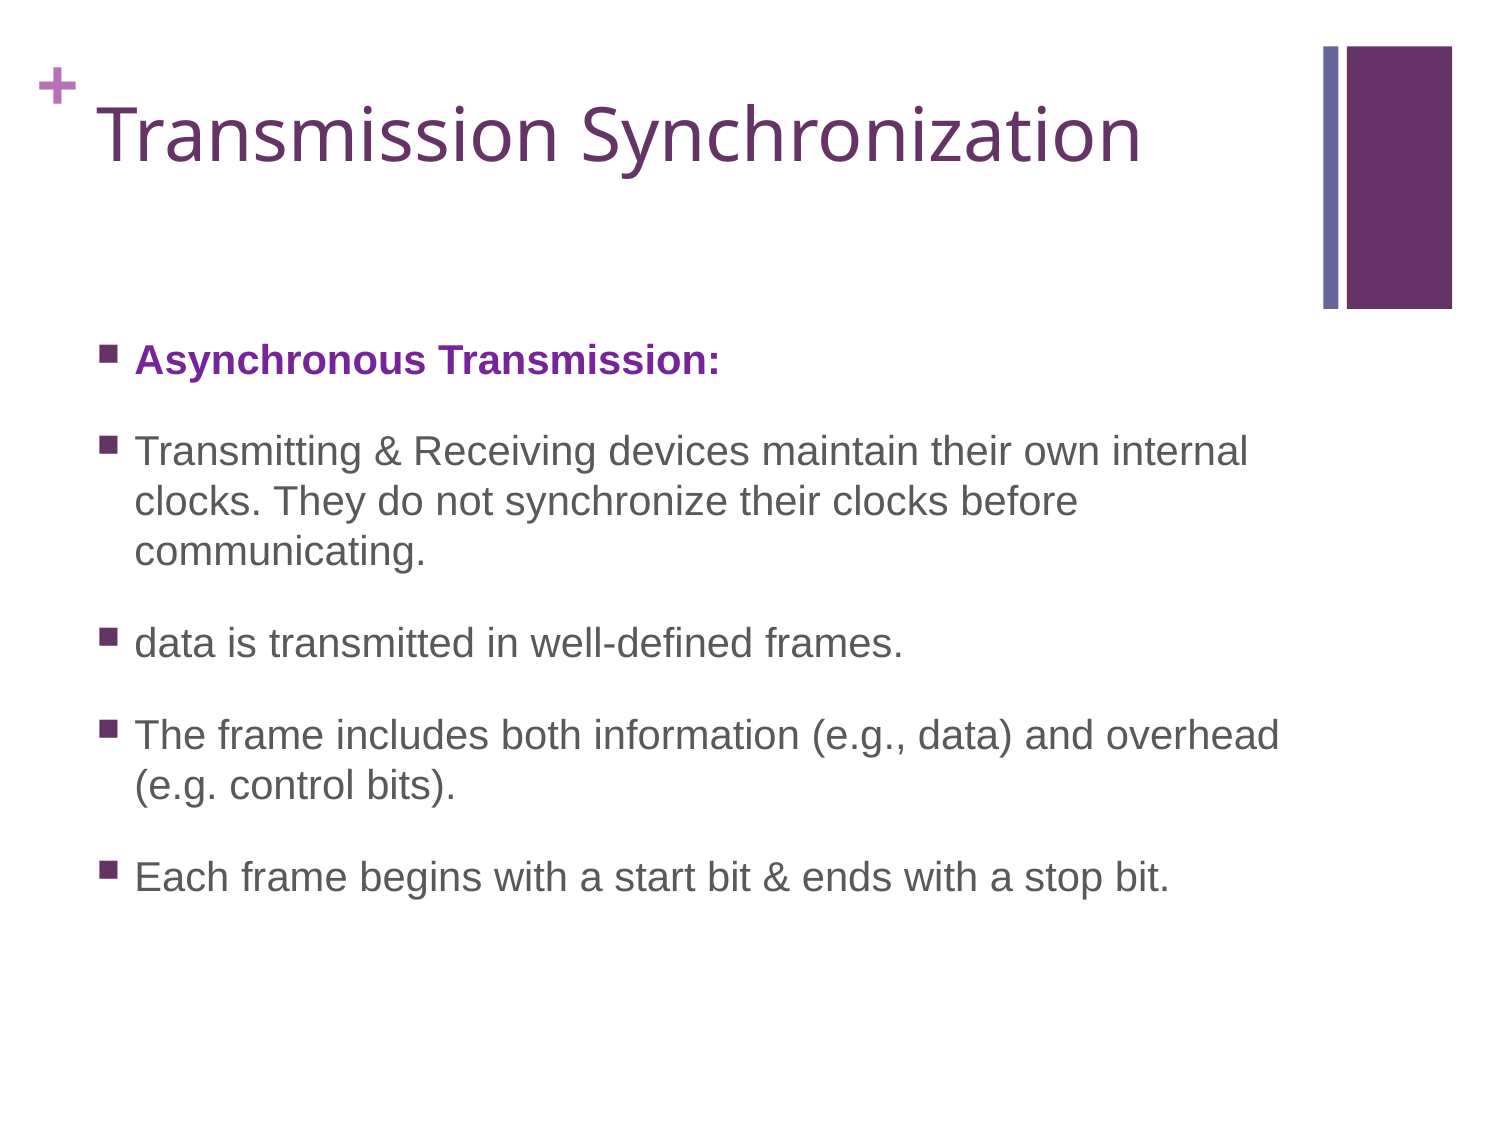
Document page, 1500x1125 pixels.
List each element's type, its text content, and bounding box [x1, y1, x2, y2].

title Transmission Synchronization [81, 79, 1322, 263]
list Asynchronous Transmission: Transmitting & Receiving devices maintain their own internal clocks. They do not synchronize their clocks before communicating. data is transmitted in well-defined frames. The frame includes both information (e.g., data) and overhead (e.g. control bits). Each frame begins with a start bit & ends with a stop bit. [81, 324, 1322, 1005]
